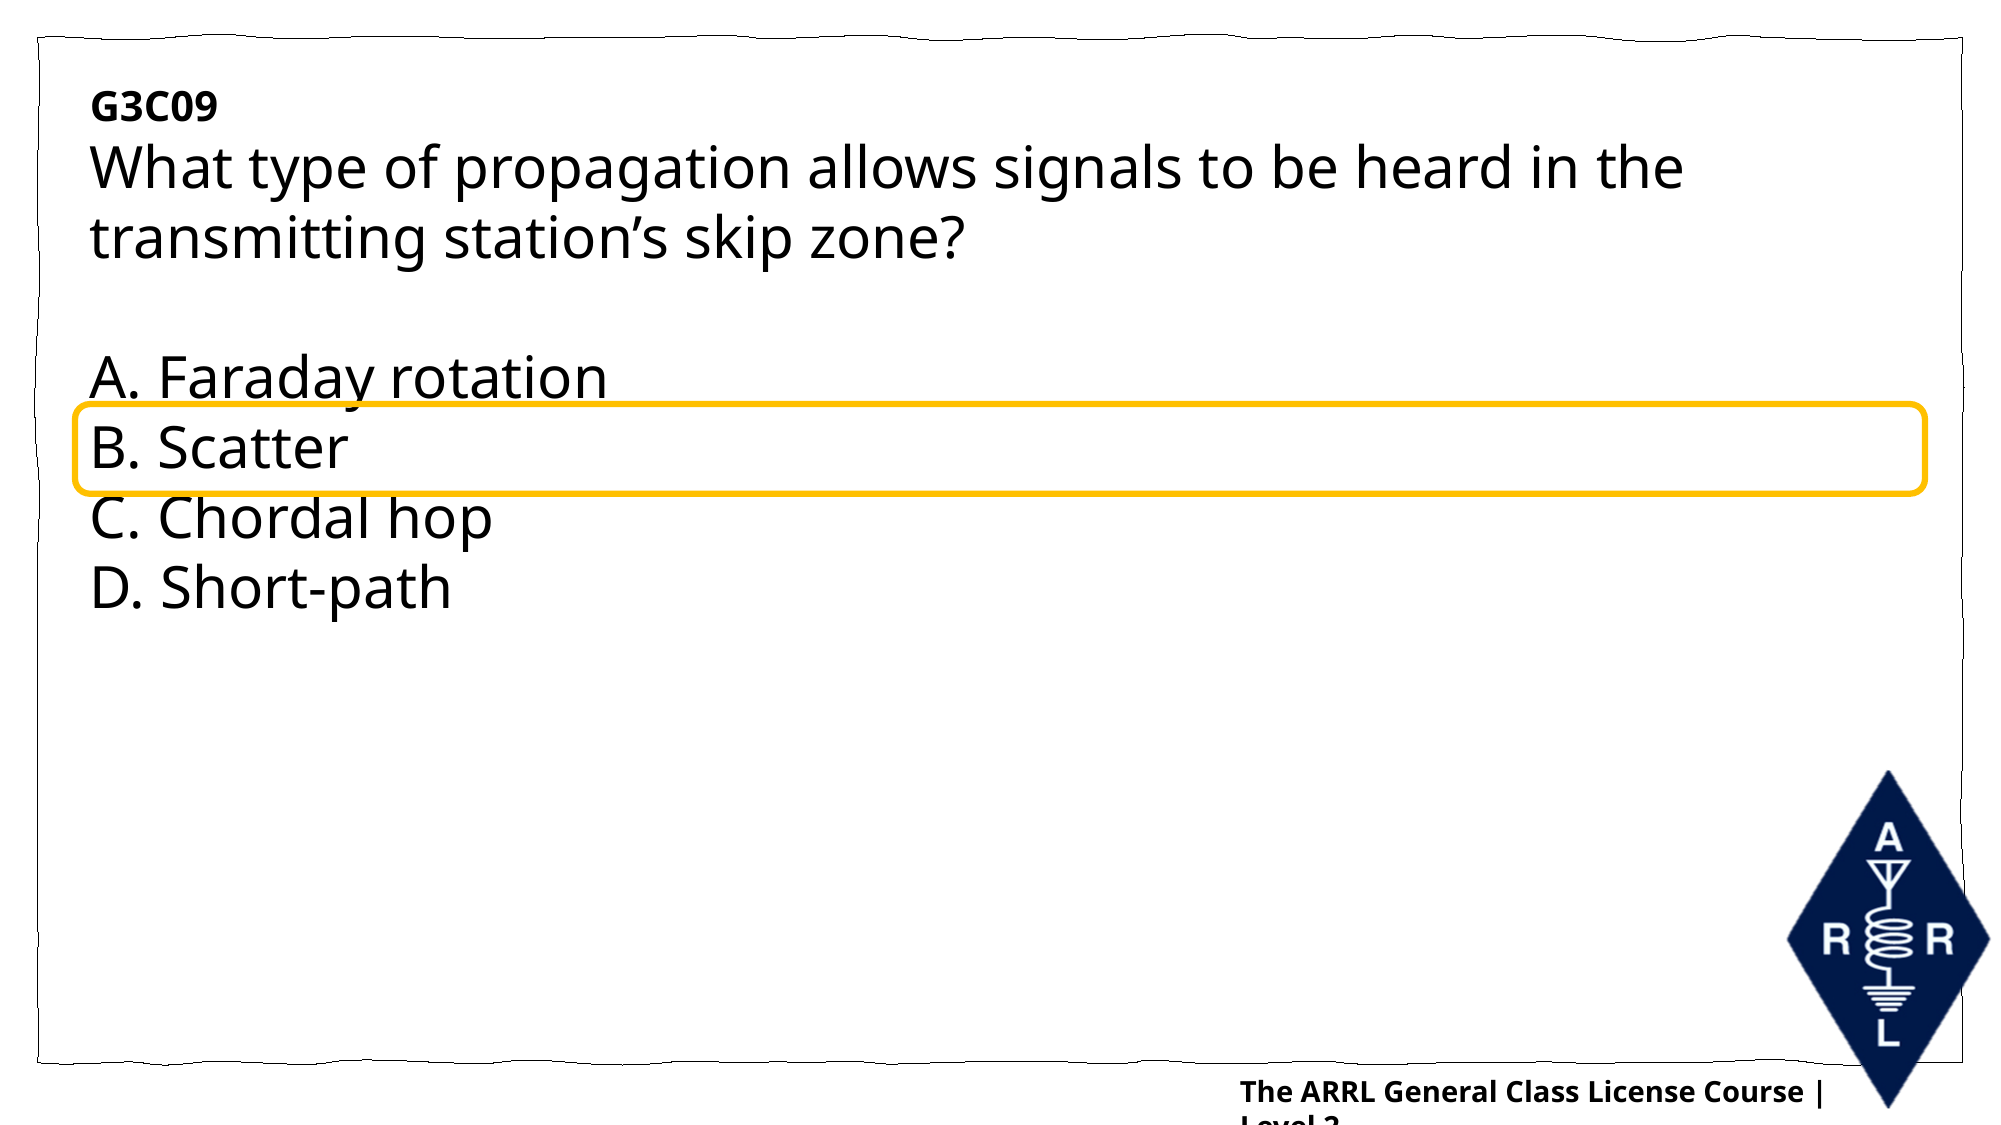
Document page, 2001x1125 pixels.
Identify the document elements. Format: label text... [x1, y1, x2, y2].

picture [1773, 752, 1999, 1125]
text_box [73, 403, 1927, 495]
text_box G3C09 What type of propagation allows signals to be heard in the transmitting station’s skip zone? A. Faraday rotation B. Scatter C. Chordal hop D. Short-path [75, 487, 1850, 628]
text_box G3C09 What type of propagation allows signals to be heard in the transmitting station’s skip zone? A. Faraday rotation B. Scatter C. Chordal hop D. Short-path [75, 72, 1850, 411]
